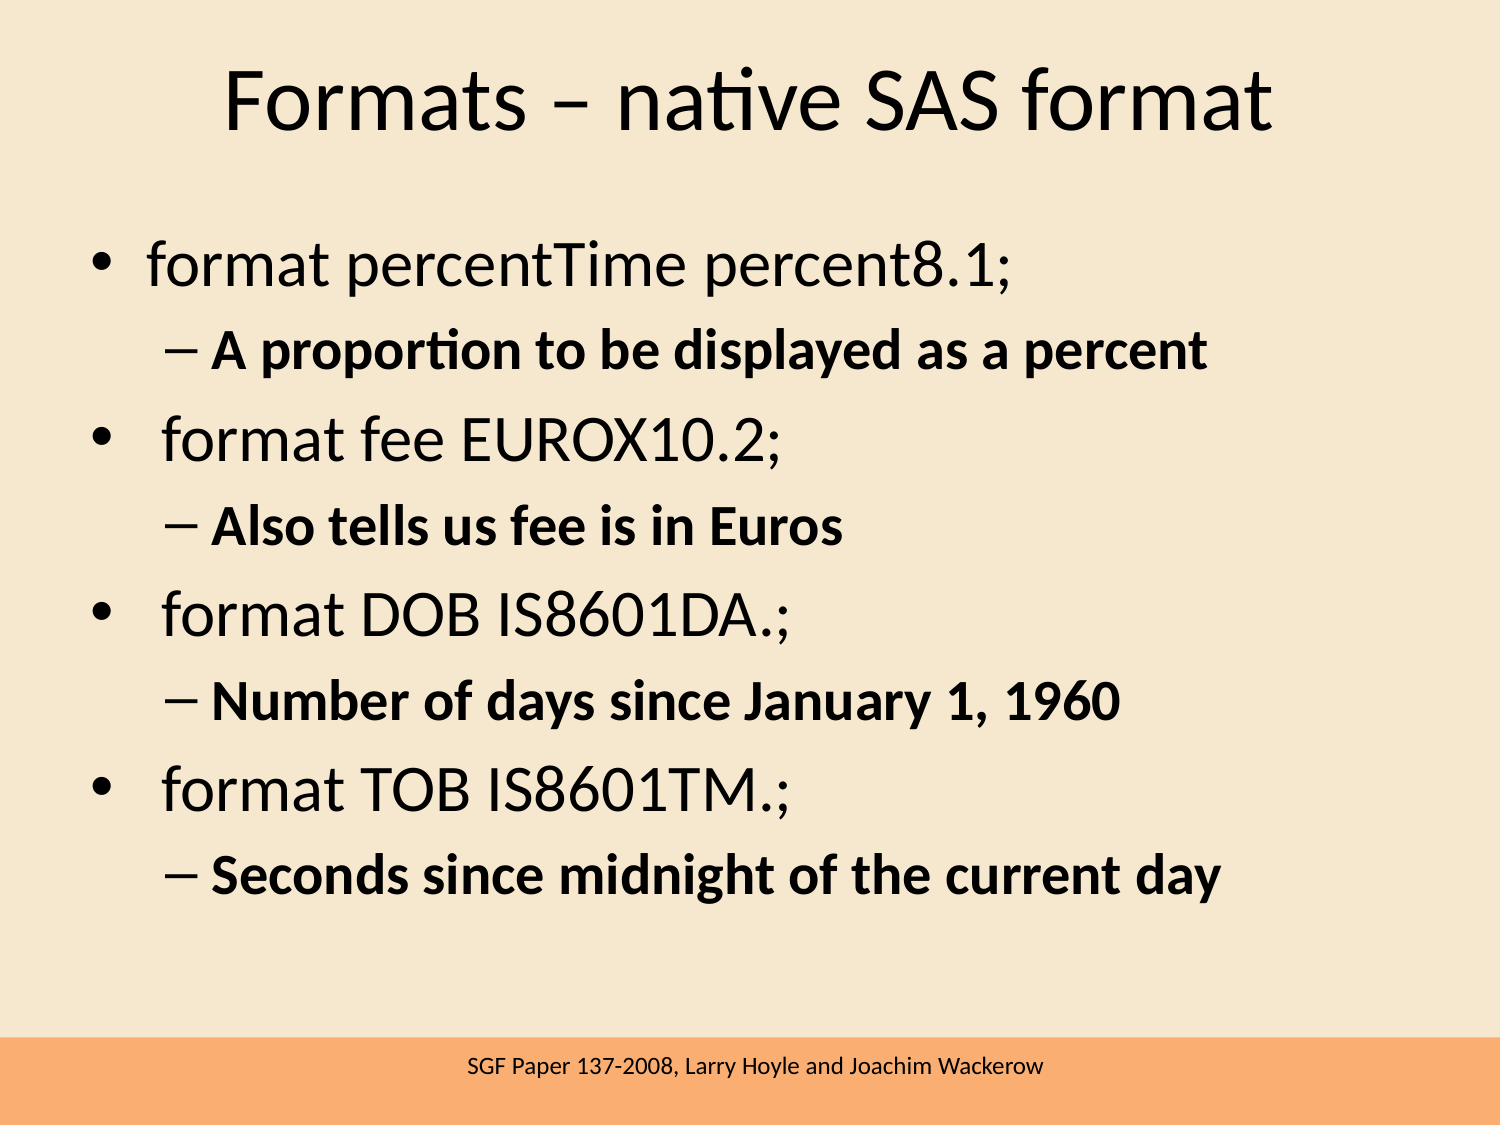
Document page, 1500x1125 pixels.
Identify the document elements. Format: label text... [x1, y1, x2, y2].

title Formats – native SAS format [75, 0, 1425, 188]
footer SGF Paper 137-2008, Larry Hoyle and Joachim Wackerow [399, 1042, 1113, 1103]
list format percentTime percent8.1; A proportion to be displayed as a percent format fee EUROX10.2; Also tells us fee is in Euros format DOB IS8601DA.; Number of days since January 1, 1960 format TOB IS8601TM.; Seconds since midnight of the current day [75, 212, 1425, 1025]
